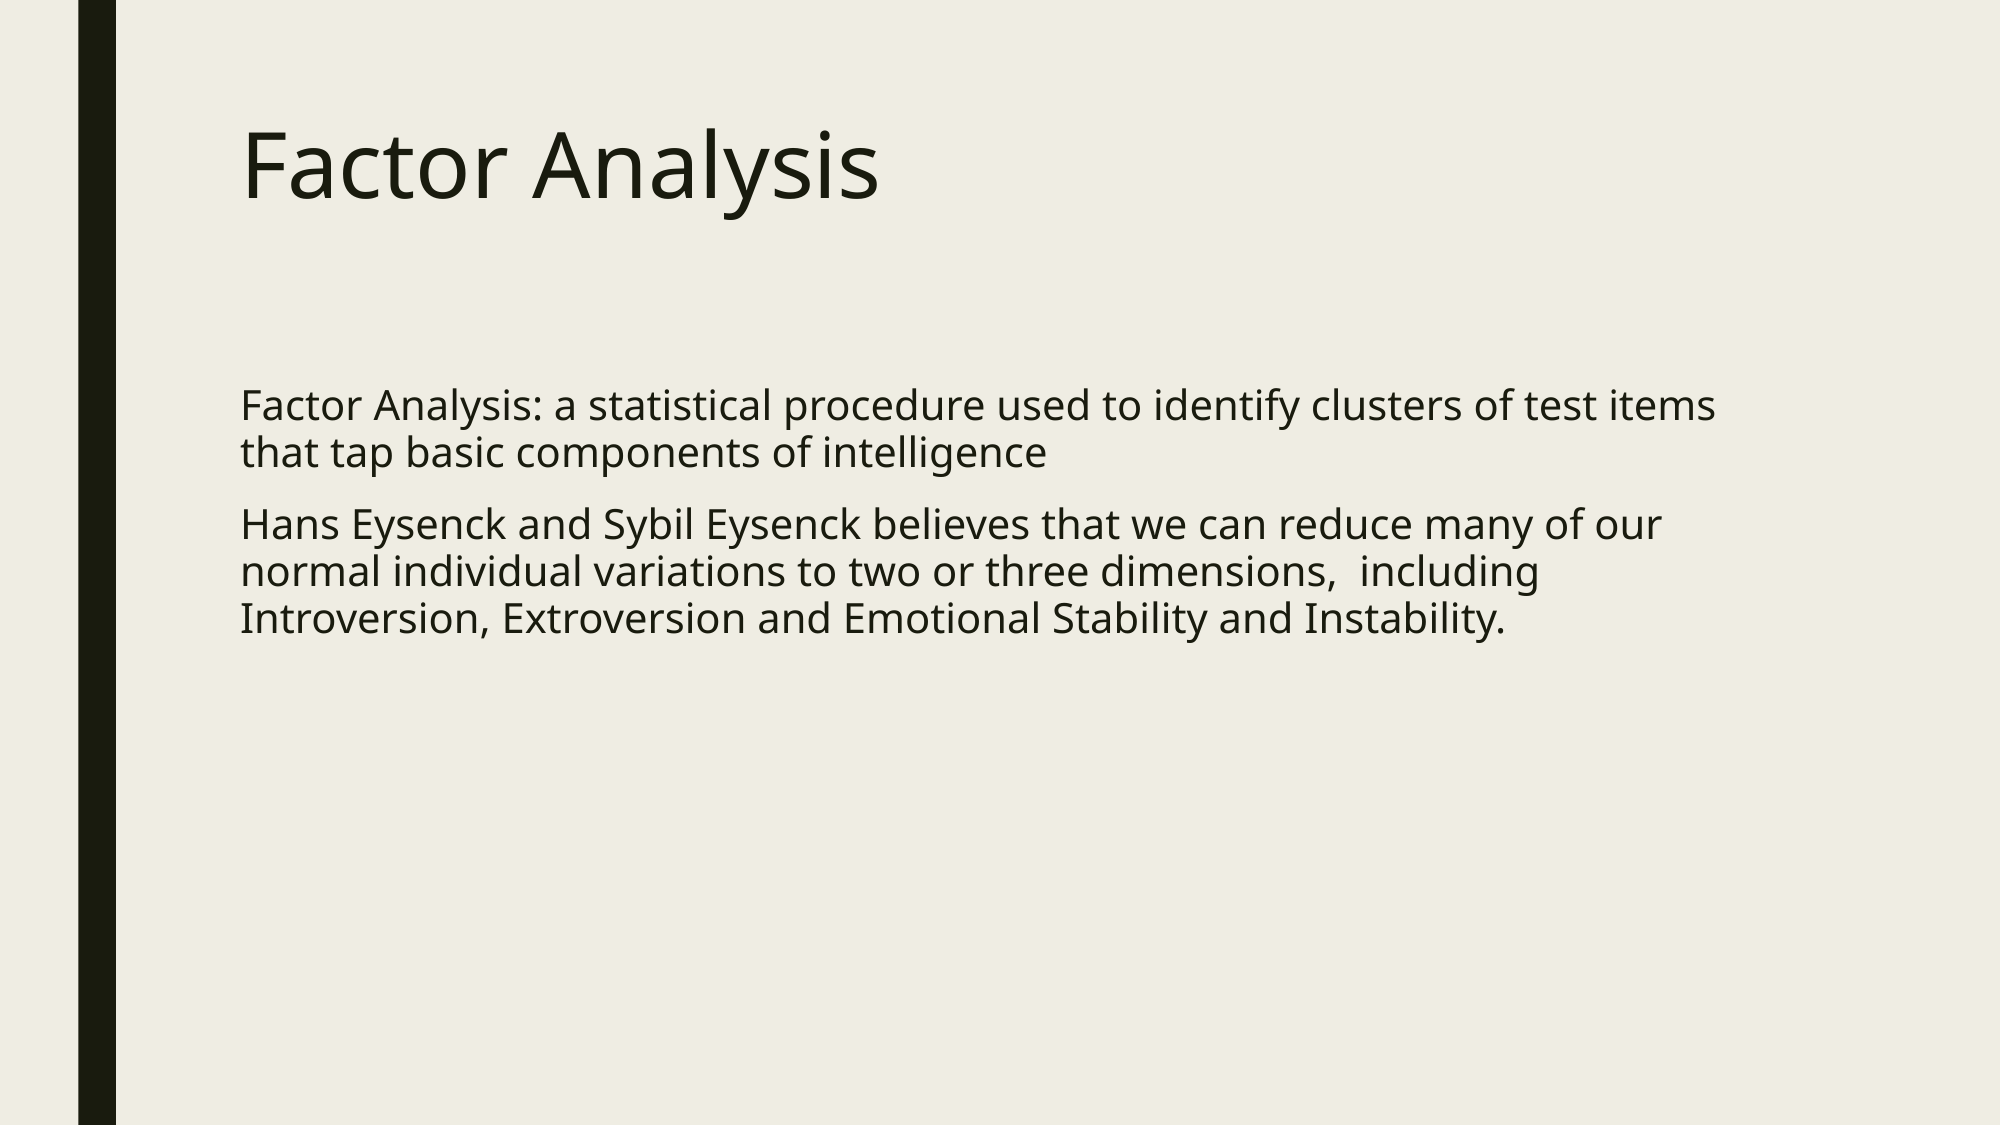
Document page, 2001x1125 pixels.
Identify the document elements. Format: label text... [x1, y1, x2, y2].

title Factor Analysis [225, 112, 1800, 357]
list Factor Analysis: a statistical procedure used to identify clusters of test items that tap basic components of intelligence Hans Eysenck and Sybil Eysenck believes that we can reduce many of our normal individual variations to two or three dimensions, including Introversion, Extroversion and Emotional Stability and Instability. [225, 375, 1800, 963]
